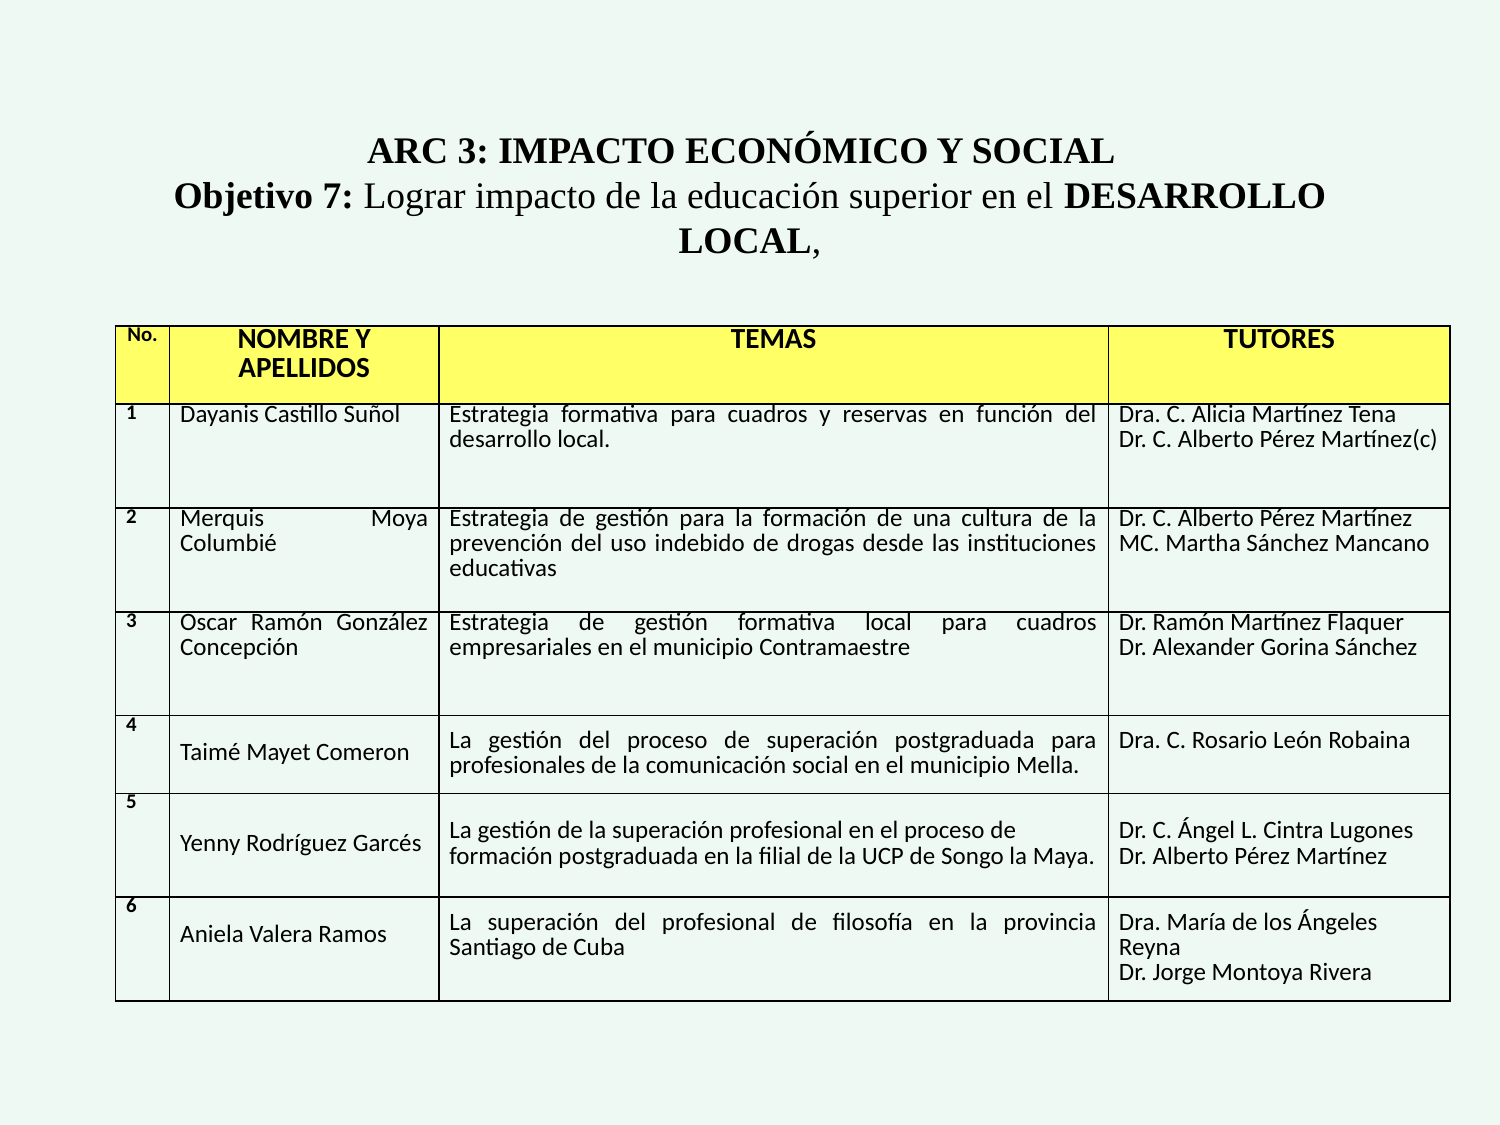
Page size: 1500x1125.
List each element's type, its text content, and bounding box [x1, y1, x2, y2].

table_cell 6 [116, 898, 169, 1000]
table_header No. [116, 327, 169, 403]
table_cell Taimé Mayet Comeron [170, 716, 438, 793]
table_cell Dayanis Castillo Suñol [170, 405, 438, 507]
title ARC 3: IMPACTO ECONÓMICO Y SOCIAL Objetivo 7: Lograr impacto de la educación superior en el DESARROLLO LOCAL, [112, 99, 1388, 288]
table_cell 4 [116, 716, 169, 793]
table_cell Dr. C. Ángel L. Cintra Lugones Dr. Alberto Pérez Martínez [1109, 794, 1449, 896]
table_cell Merquis Moya Columbié [170, 509, 438, 611]
table_cell Yenny Rodríguez Garcés [170, 794, 438, 896]
table_header NOMBRE Y APELLIDOS [170, 327, 438, 403]
table_cell Estrategia de gestión formativa local para cuadros empresariales en el municipio Contramaestre [440, 613, 1108, 715]
table_header TUTORES [1109, 327, 1449, 403]
table_cell Estrategia de gestión para la formación de una cultura de la prevención del uso indebido de drogas desde las instituciones educativas [440, 509, 1108, 611]
table_cell Aniela Valera Ramos [170, 898, 438, 1000]
table_cell 3 [116, 613, 169, 715]
table_cell La gestión de la superación profesional en el proceso de formación postgraduada en la filial de la UCP de Songo la Maya. [440, 794, 1108, 896]
table_cell La superación del profesional de filosofía en la provincia Santiago de Cuba [440, 898, 1108, 1000]
table_cell 5 [116, 794, 169, 896]
table_cell Dr. C. Alberto Pérez Martínez MC. Martha Sánchez Mancano [1109, 509, 1449, 611]
table_cell Oscar Ramón González Concepción [170, 613, 438, 715]
table_cell La gestión del proceso de superación postgraduada para profesionales de la comunicación social en el municipio Mella. [440, 716, 1108, 793]
table_cell 1 [116, 405, 169, 507]
table_cell Dr. Ramón Martínez Flaquer Dr. Alexander Gorina Sánchez [1109, 613, 1449, 715]
table_cell Dra. María de los Ángeles Reyna Dr. Jorge Montoya Rivera [1109, 898, 1449, 1000]
table_cell 2 [116, 509, 169, 611]
table_cell Dra. C. Rosario León Robaina [1109, 716, 1449, 793]
table_header TEMAS [440, 327, 1108, 403]
table_cell Estrategia formativa para cuadros y reservas en función del desarrollo local. [440, 405, 1108, 507]
table_cell Dra. C. Alicia Martínez Tena Dr. C. Alberto Pérez Martínez(c) [1109, 405, 1449, 507]
